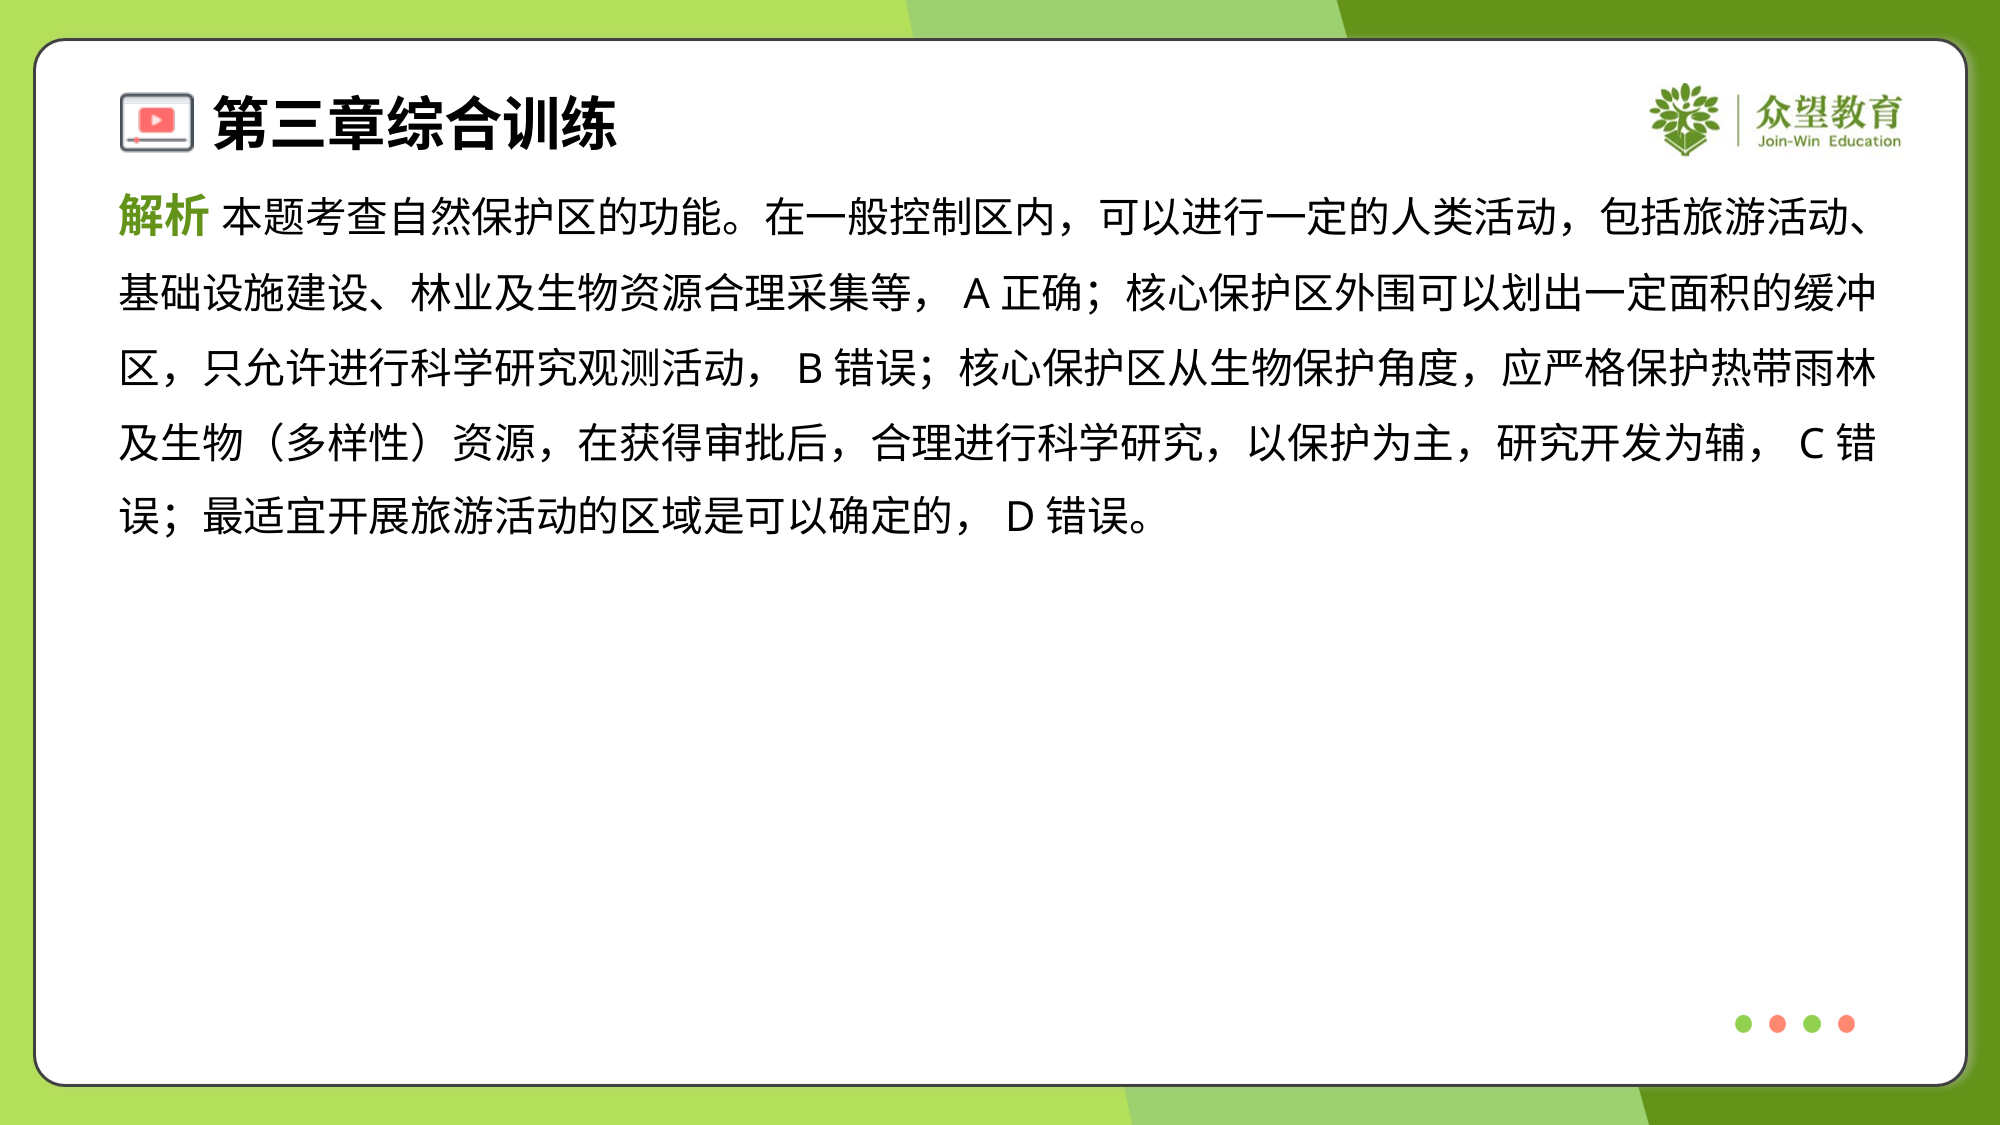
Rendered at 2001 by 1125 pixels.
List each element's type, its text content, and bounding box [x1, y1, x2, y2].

text_box 解析 本题考查自然保护区的功能。在一般控制区内，可以进行一定的人类活动，包括旅游活动、 基础设施建设、林业及生物资源合理采集等，A正确；核心保护区外围可以划出一定面积的缓冲 区，只允许进行科学研究观测活动，B错误；核心保护区从生物保护角度，应严格保护热带雨林 及生物（多样性）资源，在获得审批后，合理进行科学研究，以保护为主，研究开发为辅，C错 误；最适宜开展旅游活动的区域是可以确定的，D错误。 [118, 164, 1883, 533]
picture [0, 0, 2000, 1125]
